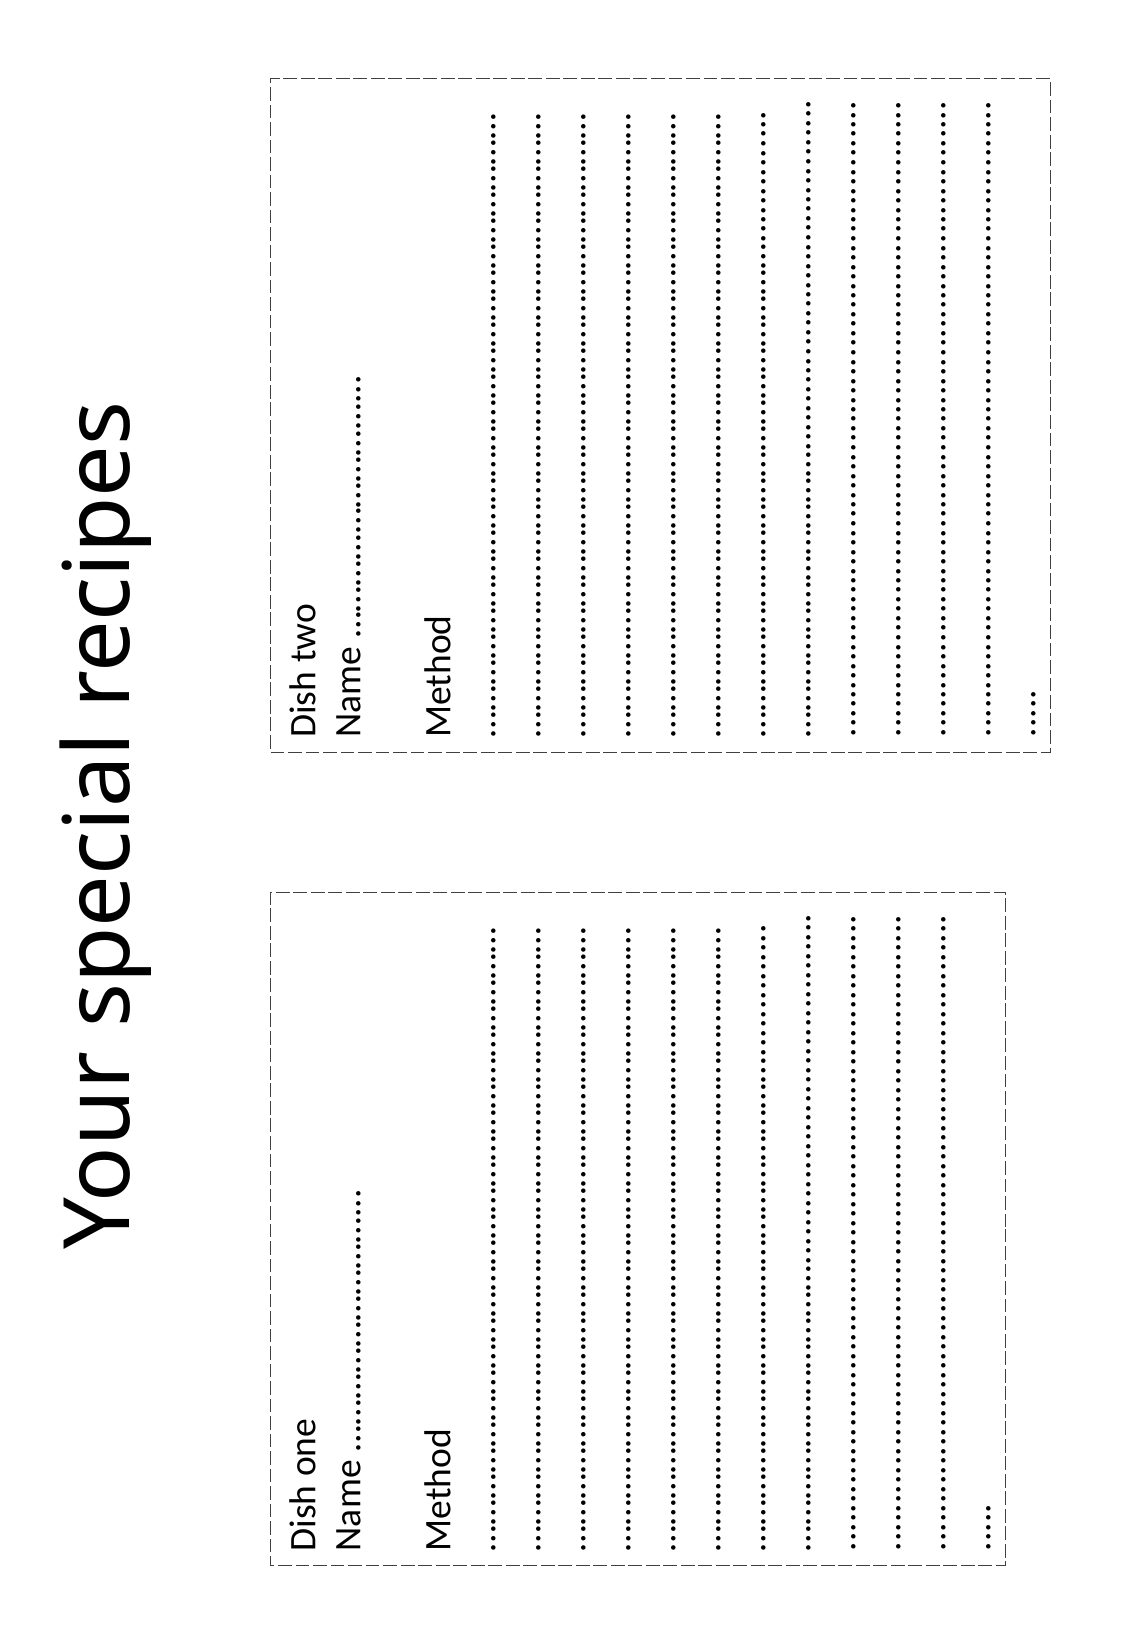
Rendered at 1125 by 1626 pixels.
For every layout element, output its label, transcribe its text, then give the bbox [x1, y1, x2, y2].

text_box Dish one Name ………………………... Method ………………………………………………………………………………………………………………………………………………………………………………………………………………………………………………………………………………………………………………………………………………………………………………………………………………………………………………….............. ……………………………................................................................................................................................................................................................................................................... [270, 892, 1006, 1566]
text_box Dish two Name ………………………... Method ………………………………………………………………………………………………………………………………………………………………………………………………………………………………………………………………………………………………………………………………………………………………………………………………………………………………………………….............. ……………………………...................................................................................................................................................................................................................................................................................................................... [270, 78, 1051, 753]
text_box Your special recipes [30, 34, 155, 1264]
